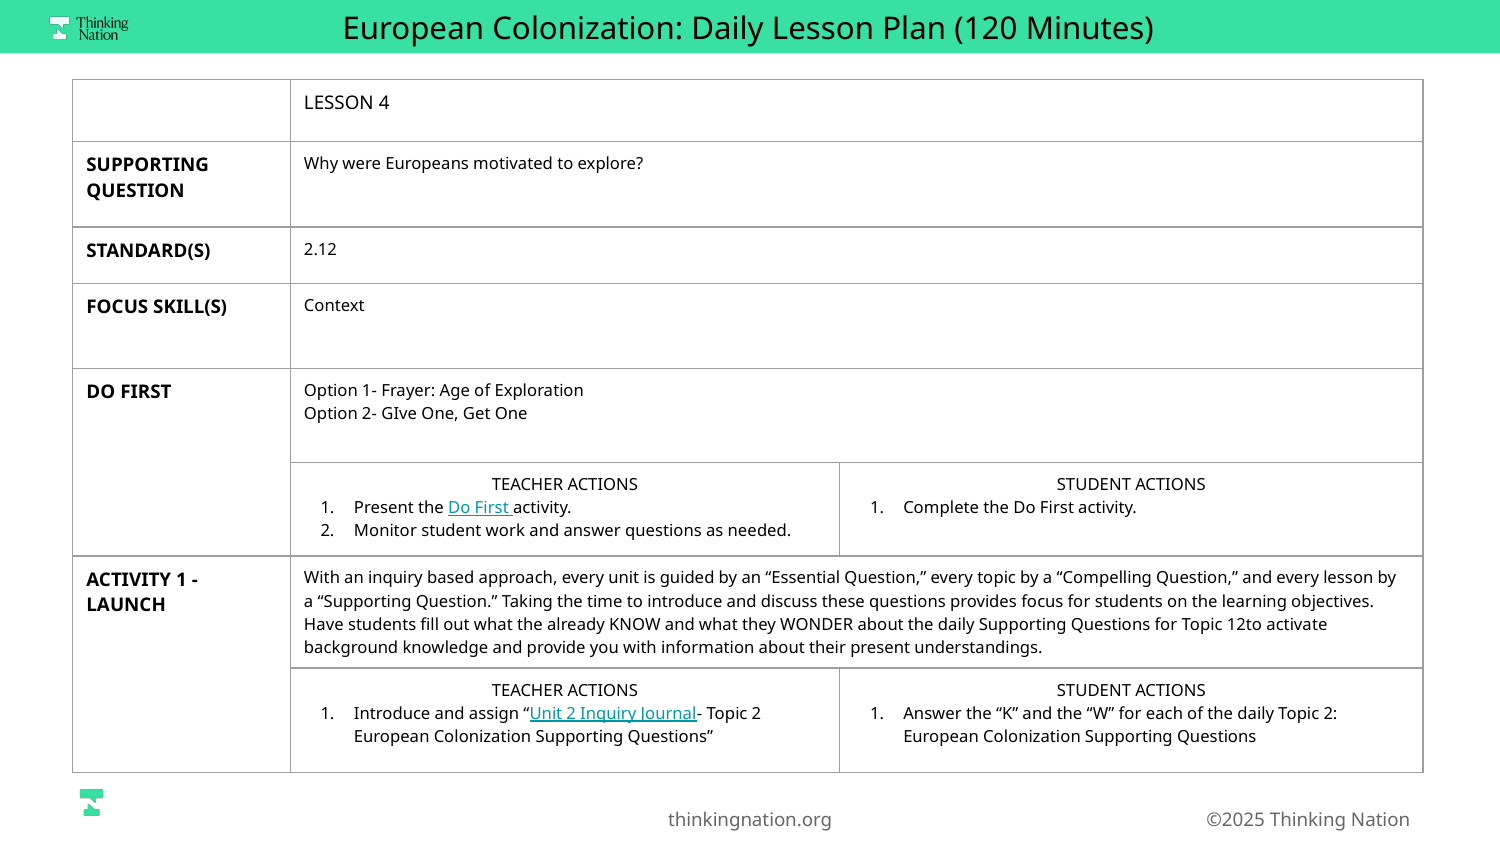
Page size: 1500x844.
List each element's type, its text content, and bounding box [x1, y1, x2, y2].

table_cell ACTIVITY 1 - LAUNCH [73, 557, 290, 772]
picture [73, 783, 110, 821]
picture [41, 9, 131, 47]
text_box European Colonization: Daily Lesson Plan (120 Minutes) [0, 0, 1500, 54]
table_cell STUDENT ACTIONS Complete the Do First activity. [840, 463, 1422, 555]
table_cell DO FIRST [73, 369, 290, 555]
table_cell STUDENT ACTIONS Answer the “K” and the “W” for each of the daily Topic 2: European Colonization Supporting Questions [840, 669, 1422, 772]
table_cell Option 1- Frayer: Age of Exploration Option 2- GIve One, Get One [291, 369, 1422, 462]
table_cell STANDARD(S) [73, 228, 290, 283]
table_cell Context [291, 284, 1422, 368]
table_cell Why were Europeans motivated to explore? [291, 142, 1422, 226]
table_cell With an inquiry based approach, every unit is guided by an “Essential Question,” every topic by a “Compelling Question,” and every lesson by a “Supporting Question.” Taking the time to introduce and discuss these questions provides focus for students on the learning objectives. Have students fill out what the already KNOW and what they WONDER about the daily Supporting Questions for Topic 12to activate background knowledge and provide you with information about their present understandings. [291, 557, 1422, 667]
table_cell FOCUS SKILL(S) [73, 284, 290, 368]
text_box ©2025 Thinking Nation [1067, 794, 1423, 821]
table_cell TEACHER ACTIONS Present the Do First activity. Monitor student work and answer questions as needed. [291, 463, 839, 555]
table_header LESSON 4 [291, 80, 1422, 141]
text_box thinkingnation.org [572, 794, 928, 821]
table_header [73, 80, 290, 141]
table_cell SUPPORTING QUESTION [73, 142, 290, 226]
table_cell TEACHER ACTIONS Introduce and assign “Unit 2 Inquiry Journal- Topic 2 European Colonization Supporting Questions” [291, 669, 839, 772]
table_cell 2.12 [291, 228, 1422, 283]
